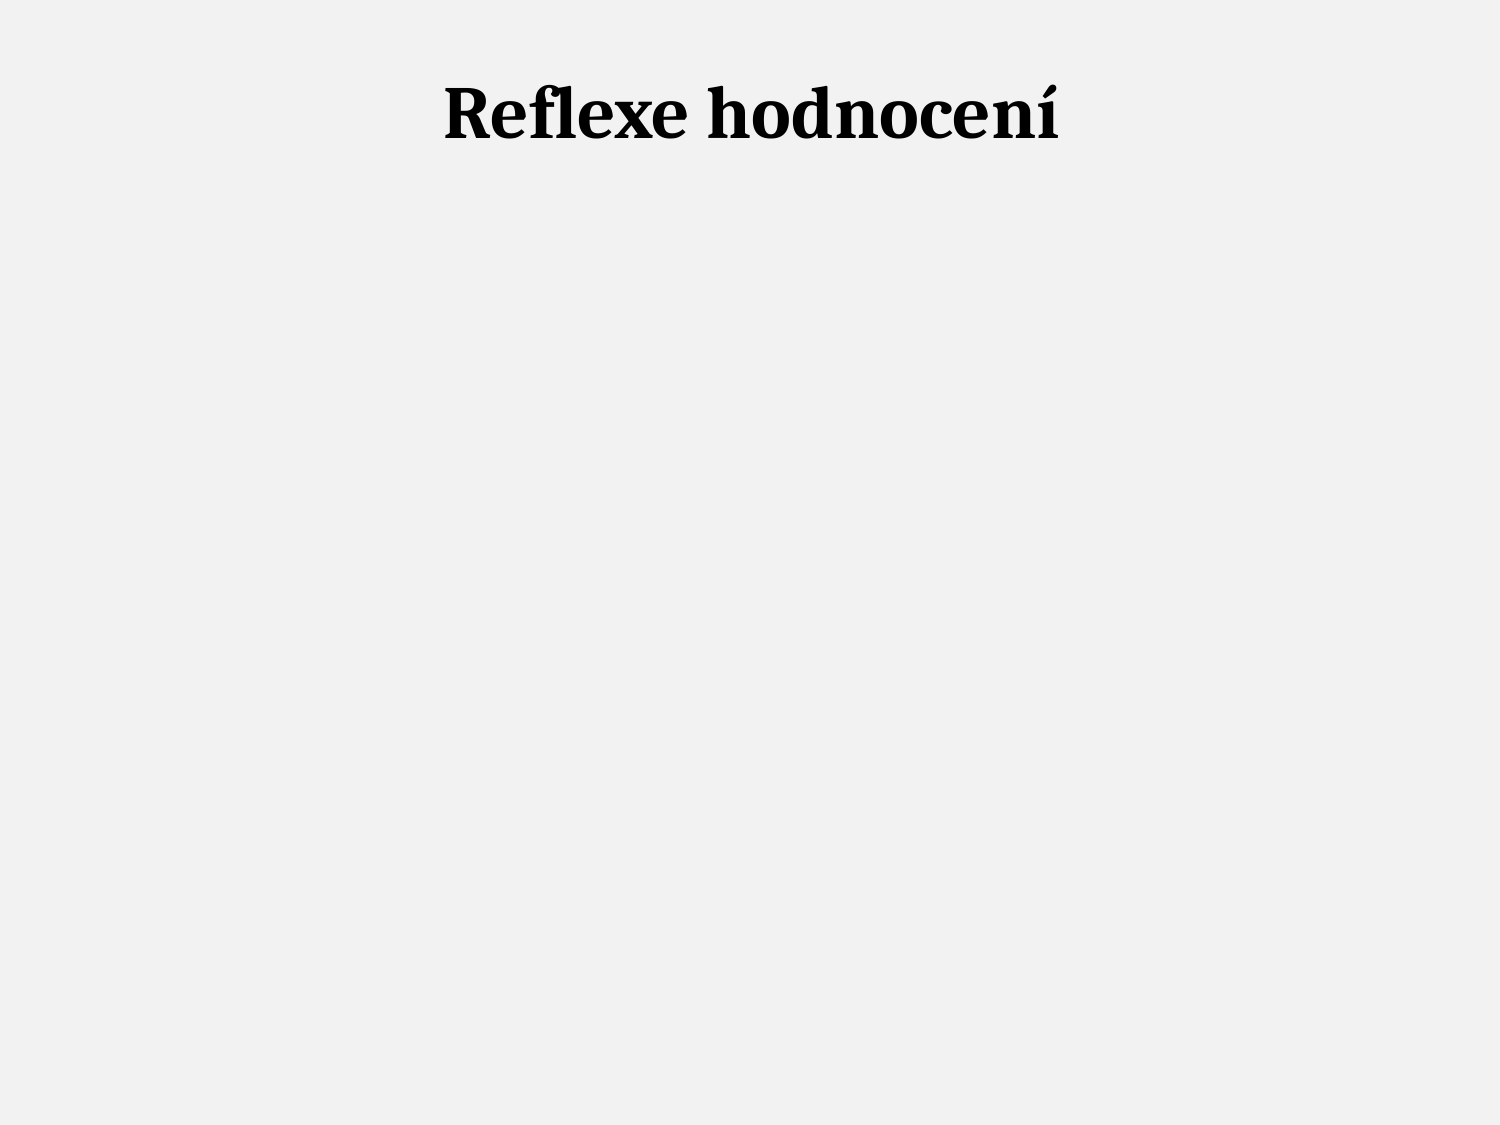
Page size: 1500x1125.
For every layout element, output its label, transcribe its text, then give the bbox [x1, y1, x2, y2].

title Reflexe hodnocení [231, 56, 1273, 273]
